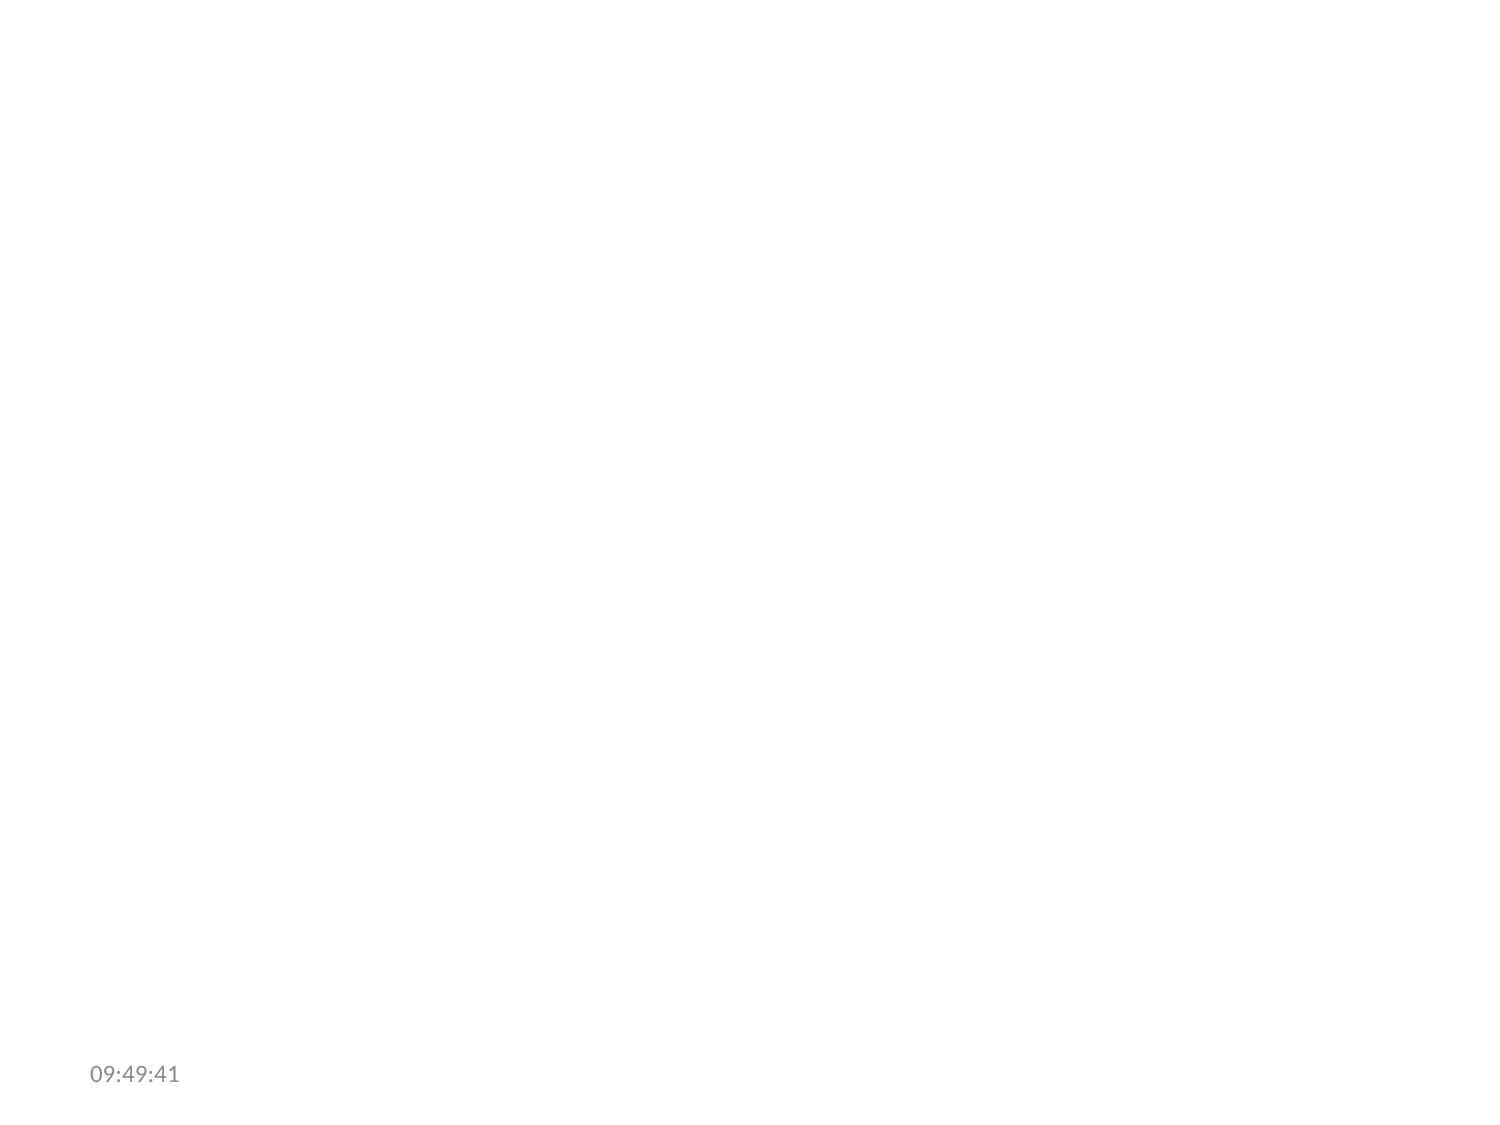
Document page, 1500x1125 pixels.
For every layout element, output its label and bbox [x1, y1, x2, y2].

slide_number [75, 1042, 425, 1103]
